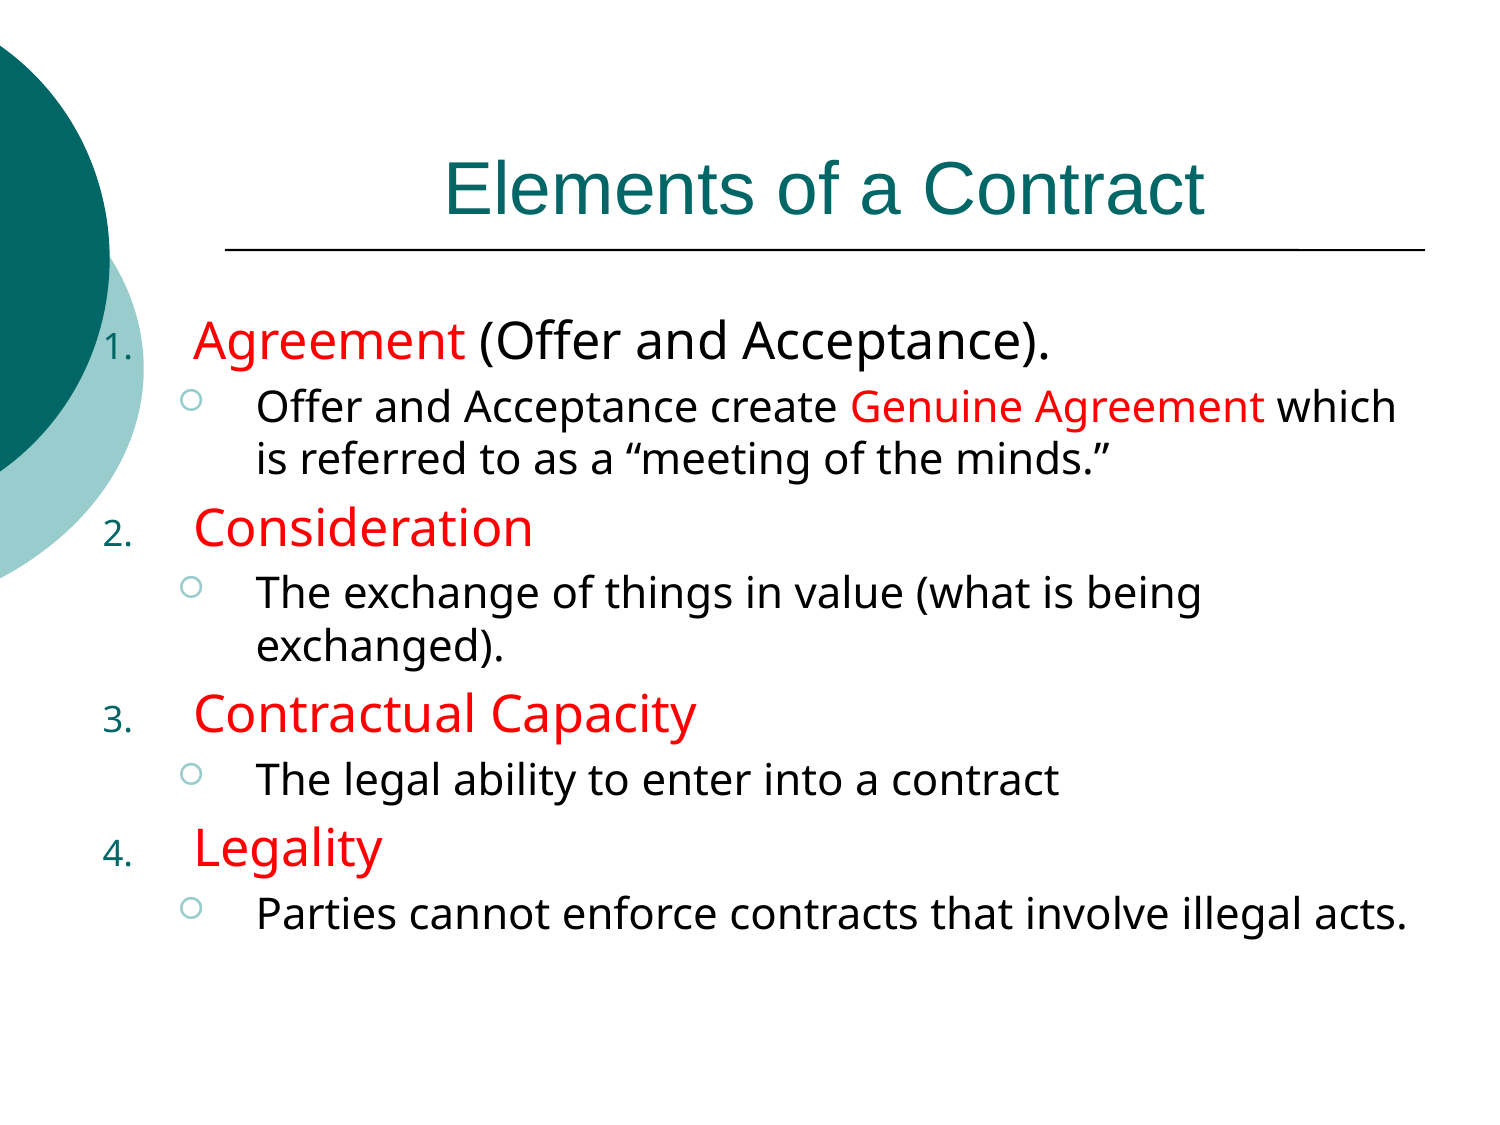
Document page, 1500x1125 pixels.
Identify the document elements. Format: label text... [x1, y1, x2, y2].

title Elements of a Contract [224, 49, 1425, 237]
list Agreement (Offer and Acceptance). Offer and Acceptance create Genuine Agreement which is referred to as a “meeting of the minds.” Consideration The exchange of things in value (what is being exchanged). Contractual Capacity The legal ability to enter into a contract Legality Parties cannot enforce contracts that involve illegal acts. [87, 299, 1425, 1063]
